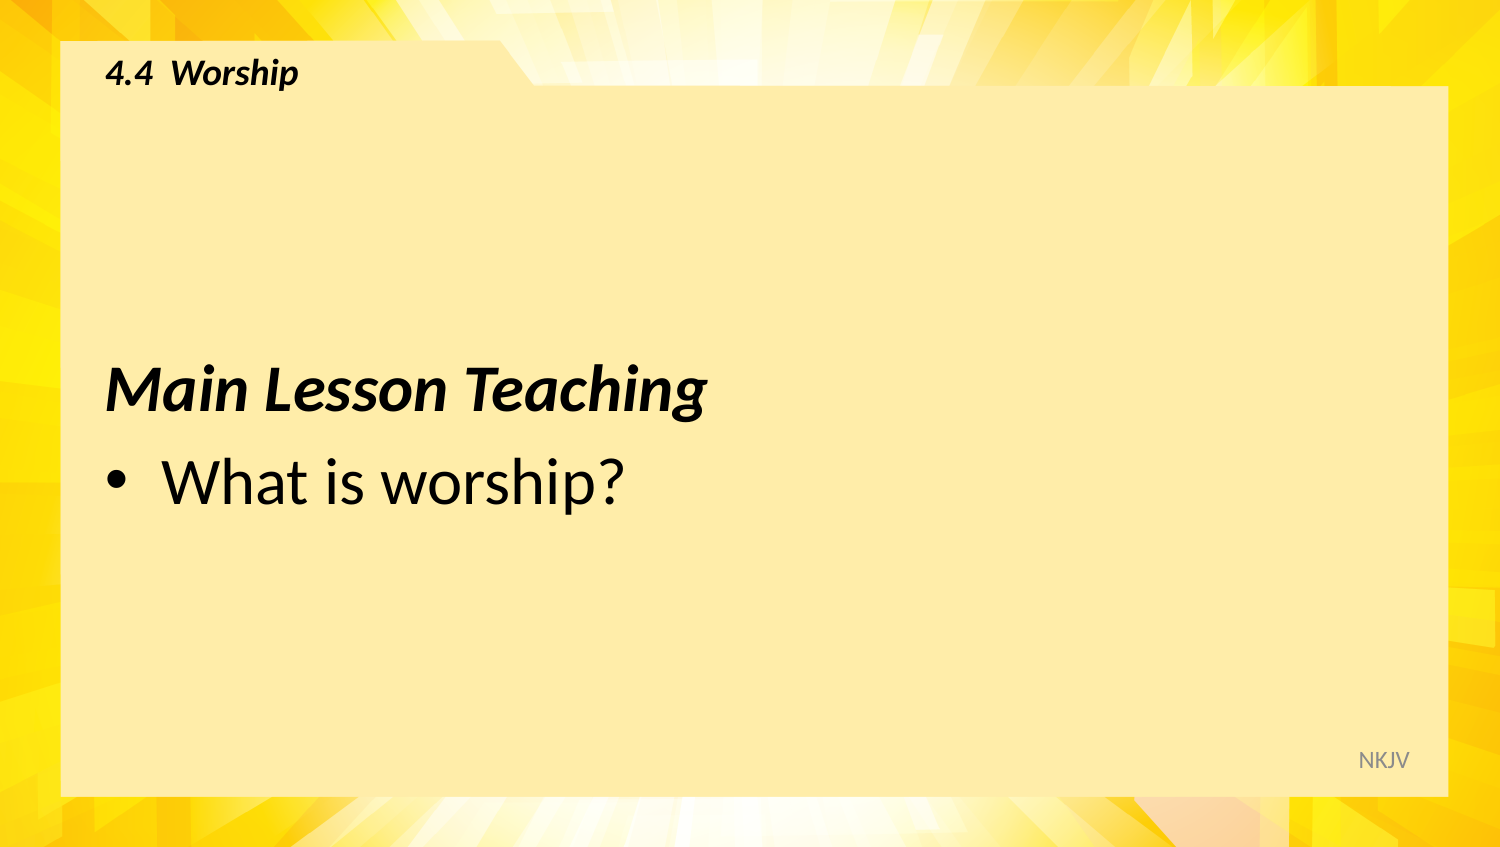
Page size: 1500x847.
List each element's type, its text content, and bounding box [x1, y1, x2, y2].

list Main Lesson Teaching What is worship? [89, 141, 1403, 722]
picture [0, 0, 1500, 847]
title 4.4 Worship [89, 33, 1420, 108]
footer NKJV [950, 736, 1425, 782]
